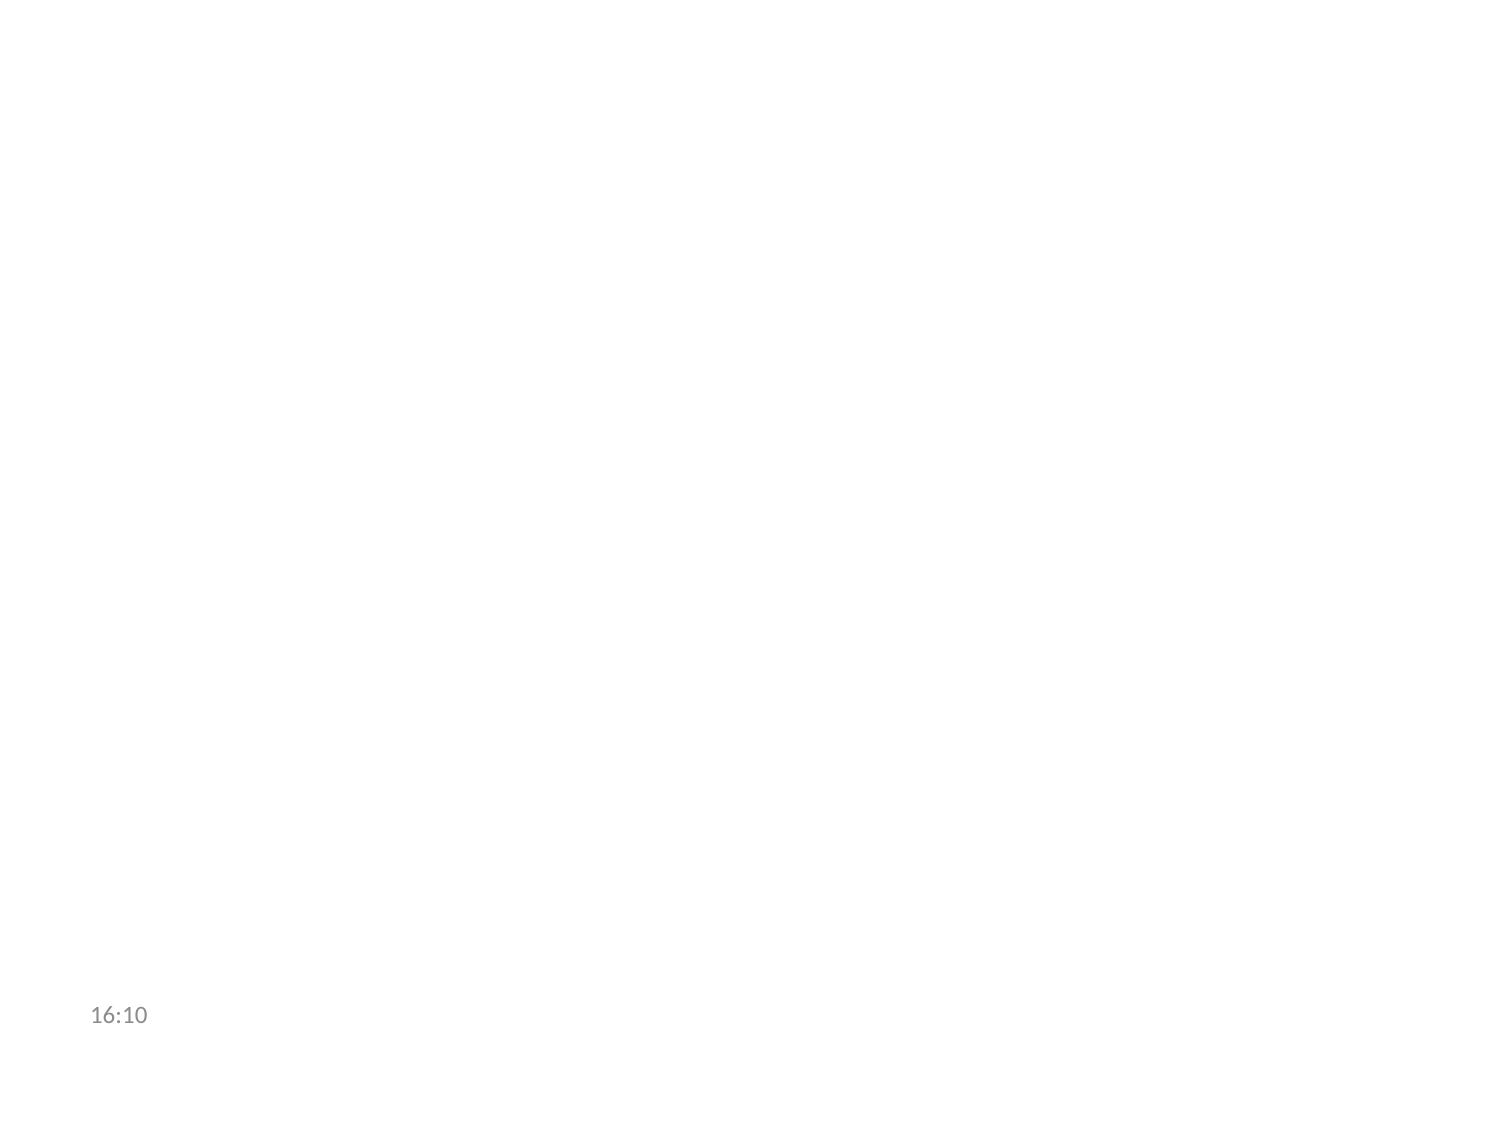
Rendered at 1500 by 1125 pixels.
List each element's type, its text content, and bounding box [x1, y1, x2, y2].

text_box 15:35 [75, 983, 425, 1044]
